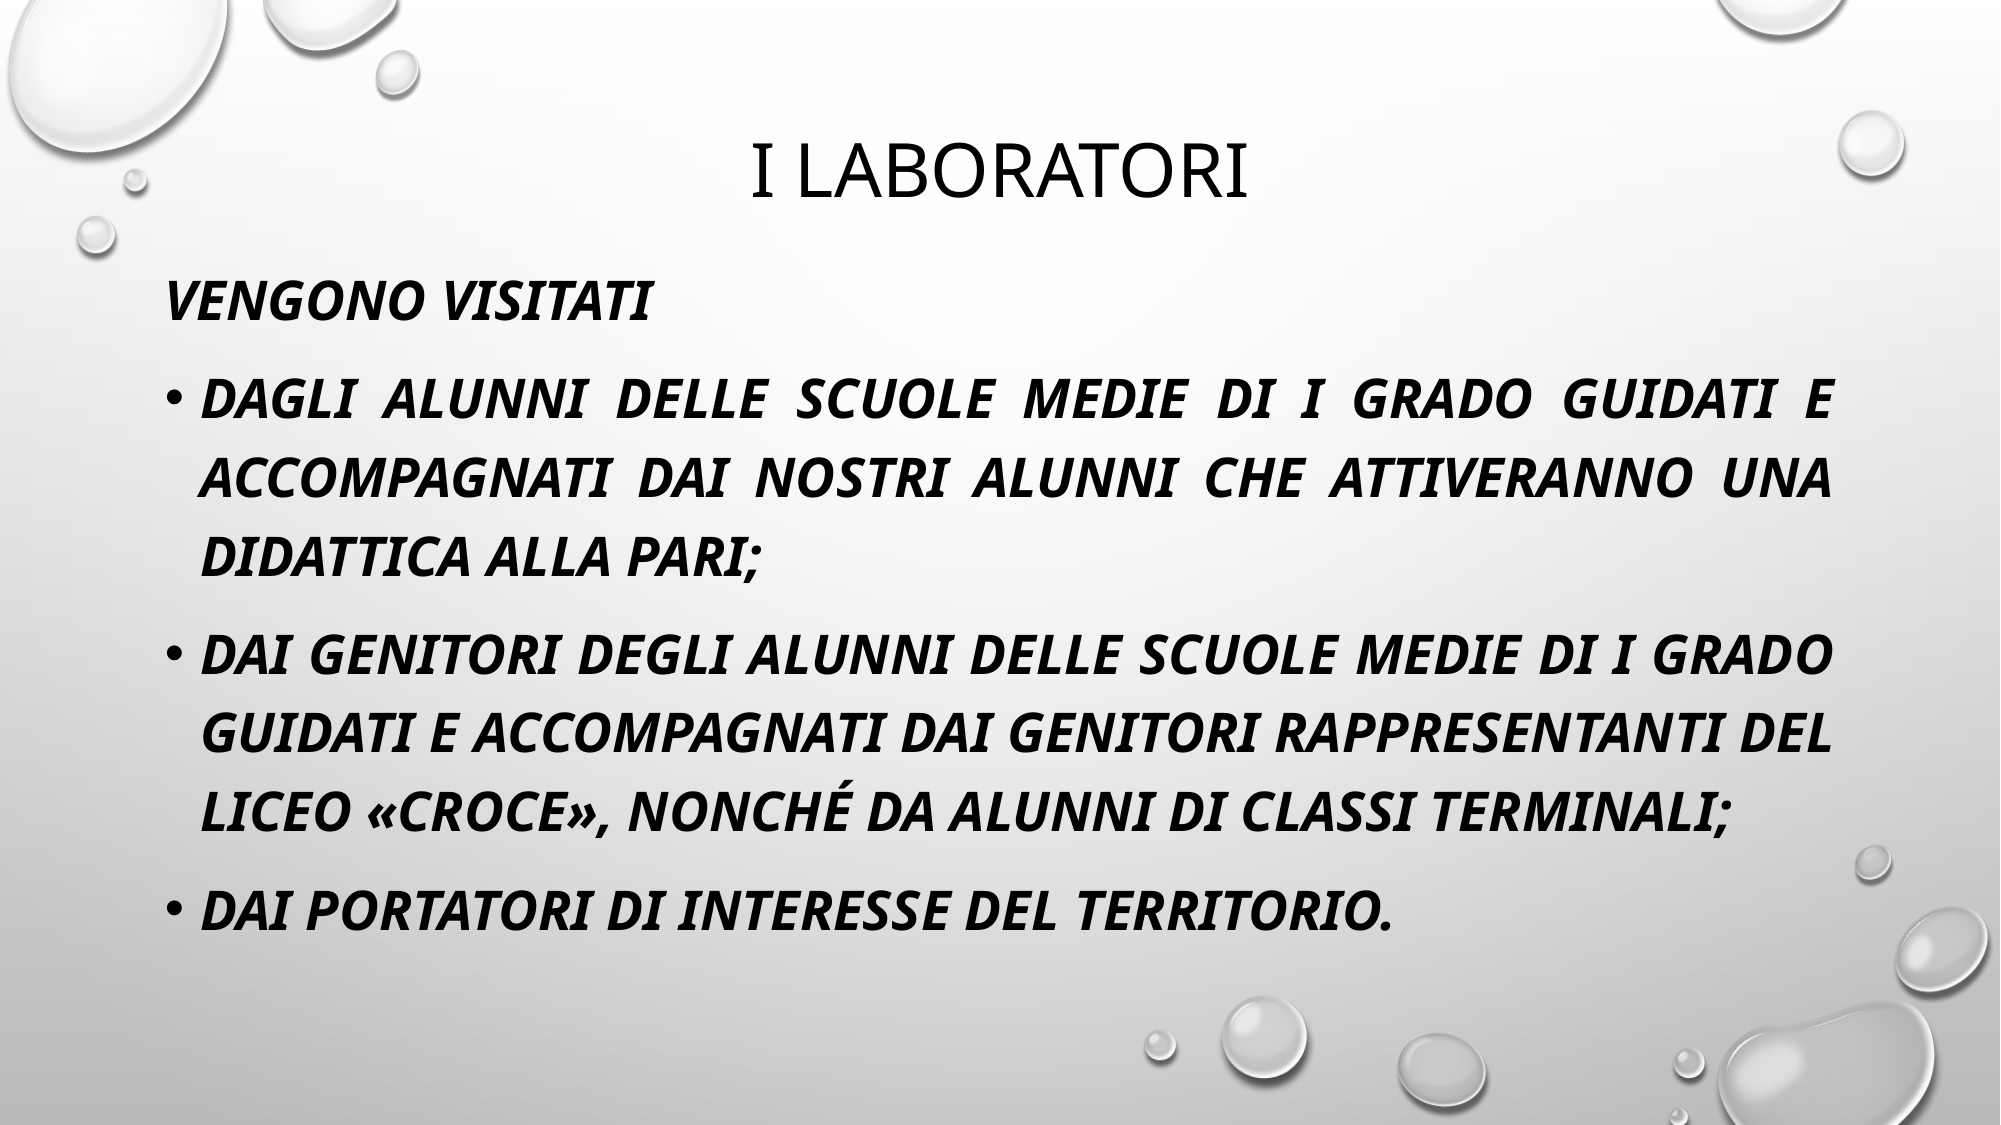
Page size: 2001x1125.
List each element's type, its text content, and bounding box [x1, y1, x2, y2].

picture [0, 0, 2000, 1125]
list Vengono visitati Dagli alunni delle scuole medie di I grado guidati e accompagnati dai nostri alunni che attiveranno una didattica alla pari; Dai genitori degli alunni delle scuole medie di I grado guidati e accompagnati dai genitori rappresentanti del liceo «croce», nonché da alunni di classi terminali; Dai portatori di interesse del territorio. [149, 244, 1850, 992]
title I laboratori [149, 101, 1851, 246]
